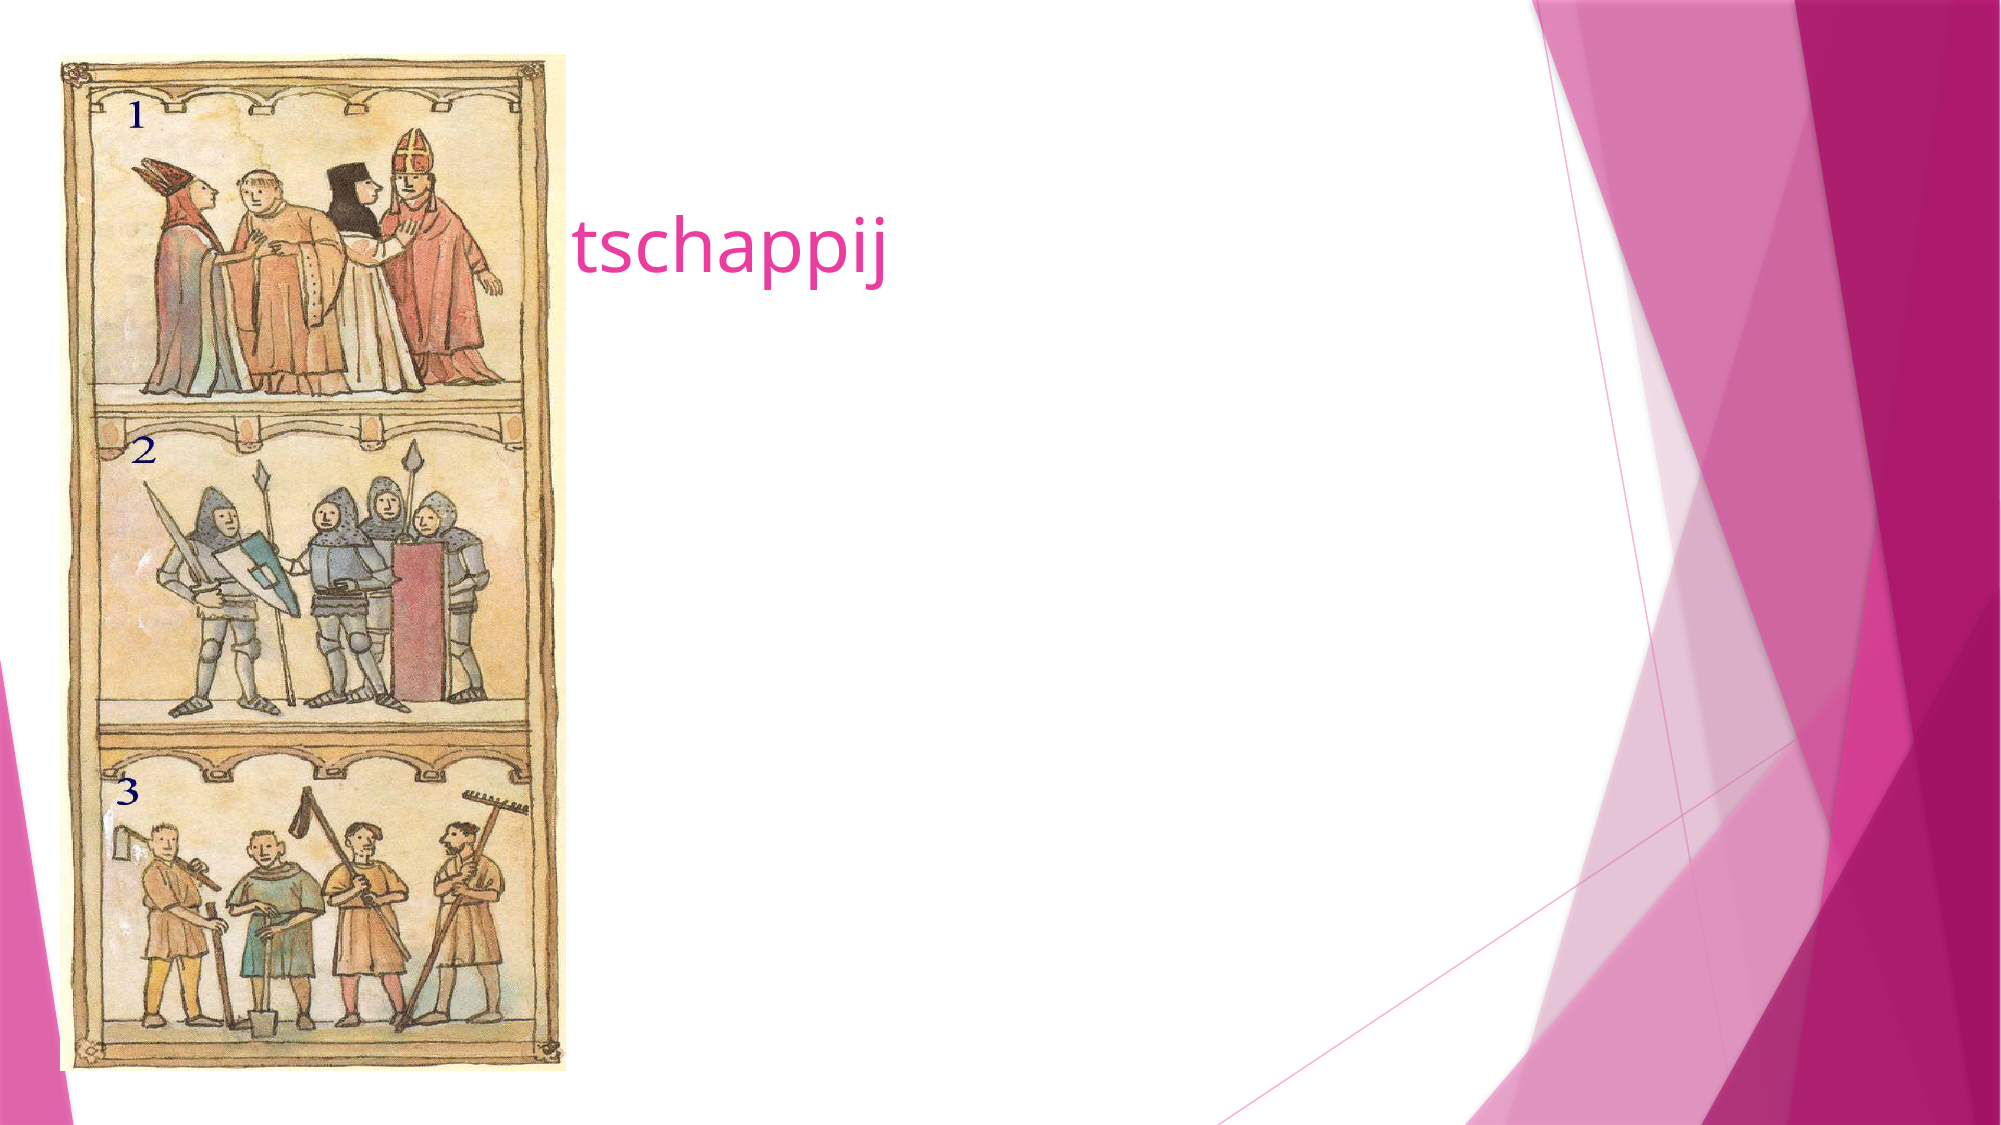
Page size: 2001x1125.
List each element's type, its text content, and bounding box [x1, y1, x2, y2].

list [59, 53, 567, 1071]
title Standenmaatschappij [571, 99, 1522, 317]
